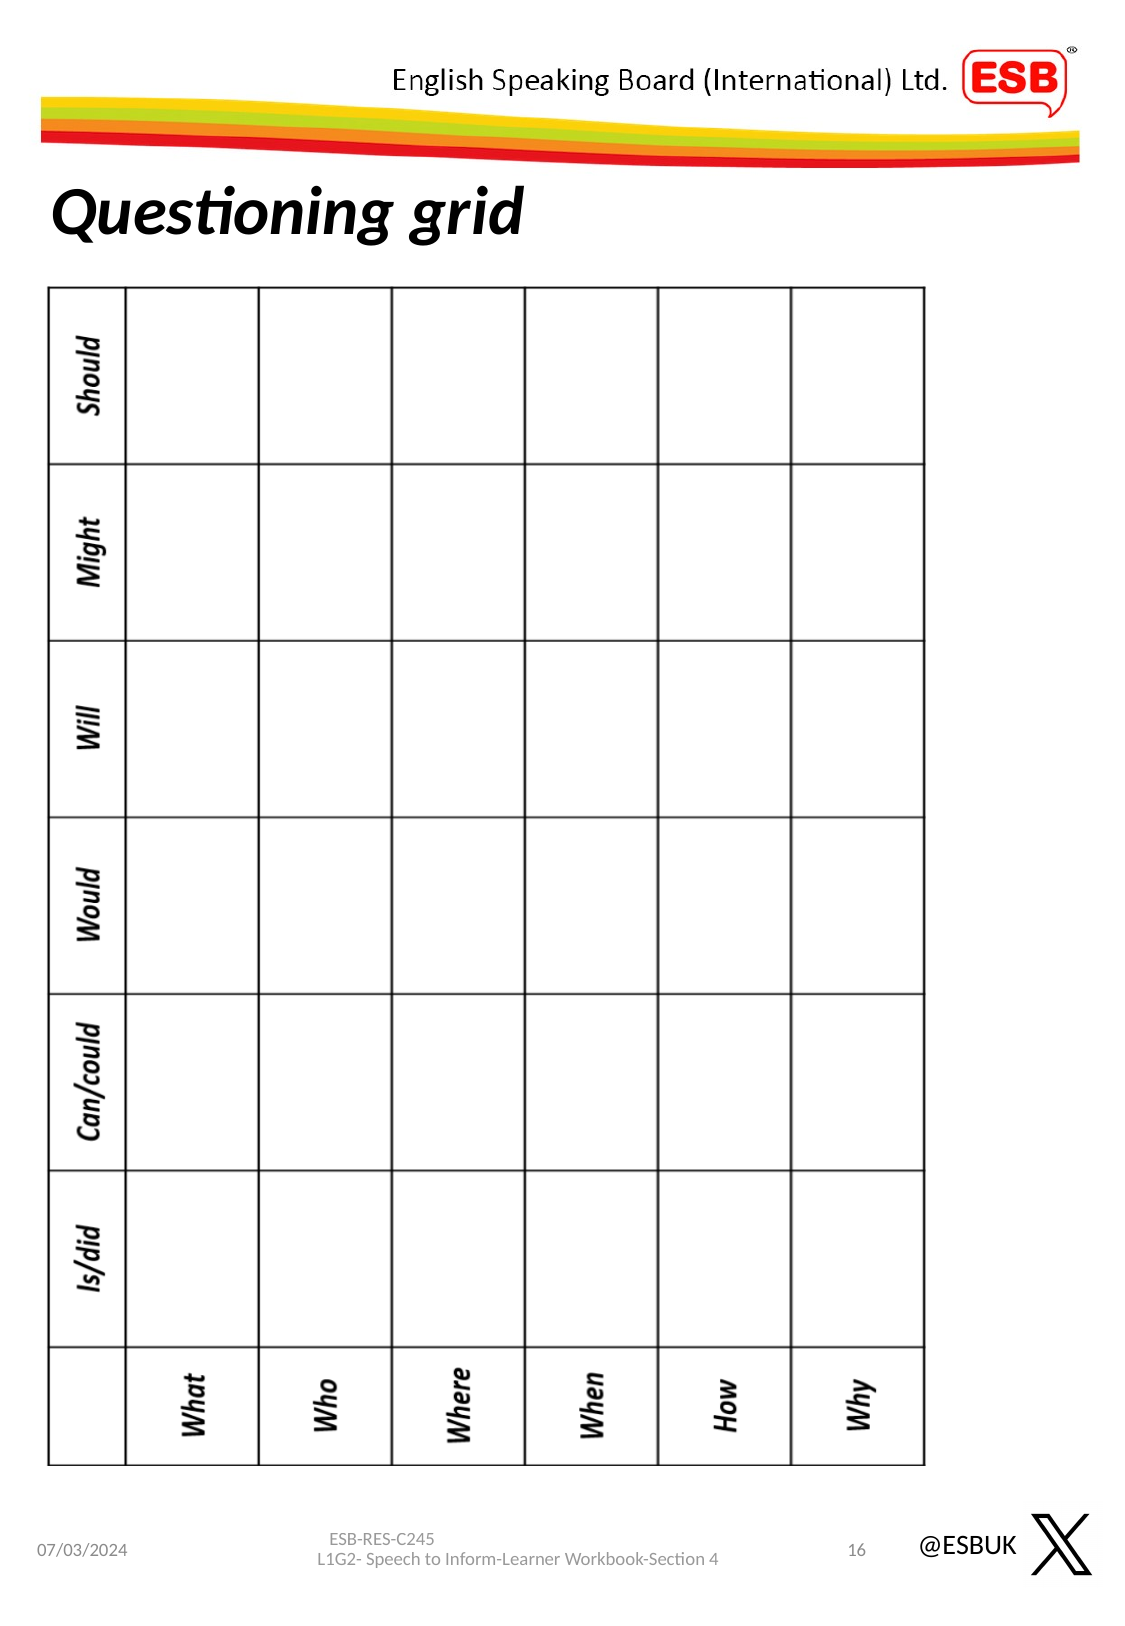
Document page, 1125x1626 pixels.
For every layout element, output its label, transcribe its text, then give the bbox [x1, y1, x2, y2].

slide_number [22, 1506, 276, 1593]
title Questioning grid [35, 159, 1006, 266]
slide_number 16 [697, 1506, 882, 1593]
picture [0, 287, 1077, 1465]
footer ESB-RES-C245 L1G2- Speech to Inform-Learner Workbook-Section 4 [296, 1506, 697, 1593]
picture [1022, 1501, 1103, 1588]
picture [0, 1, 1125, 234]
